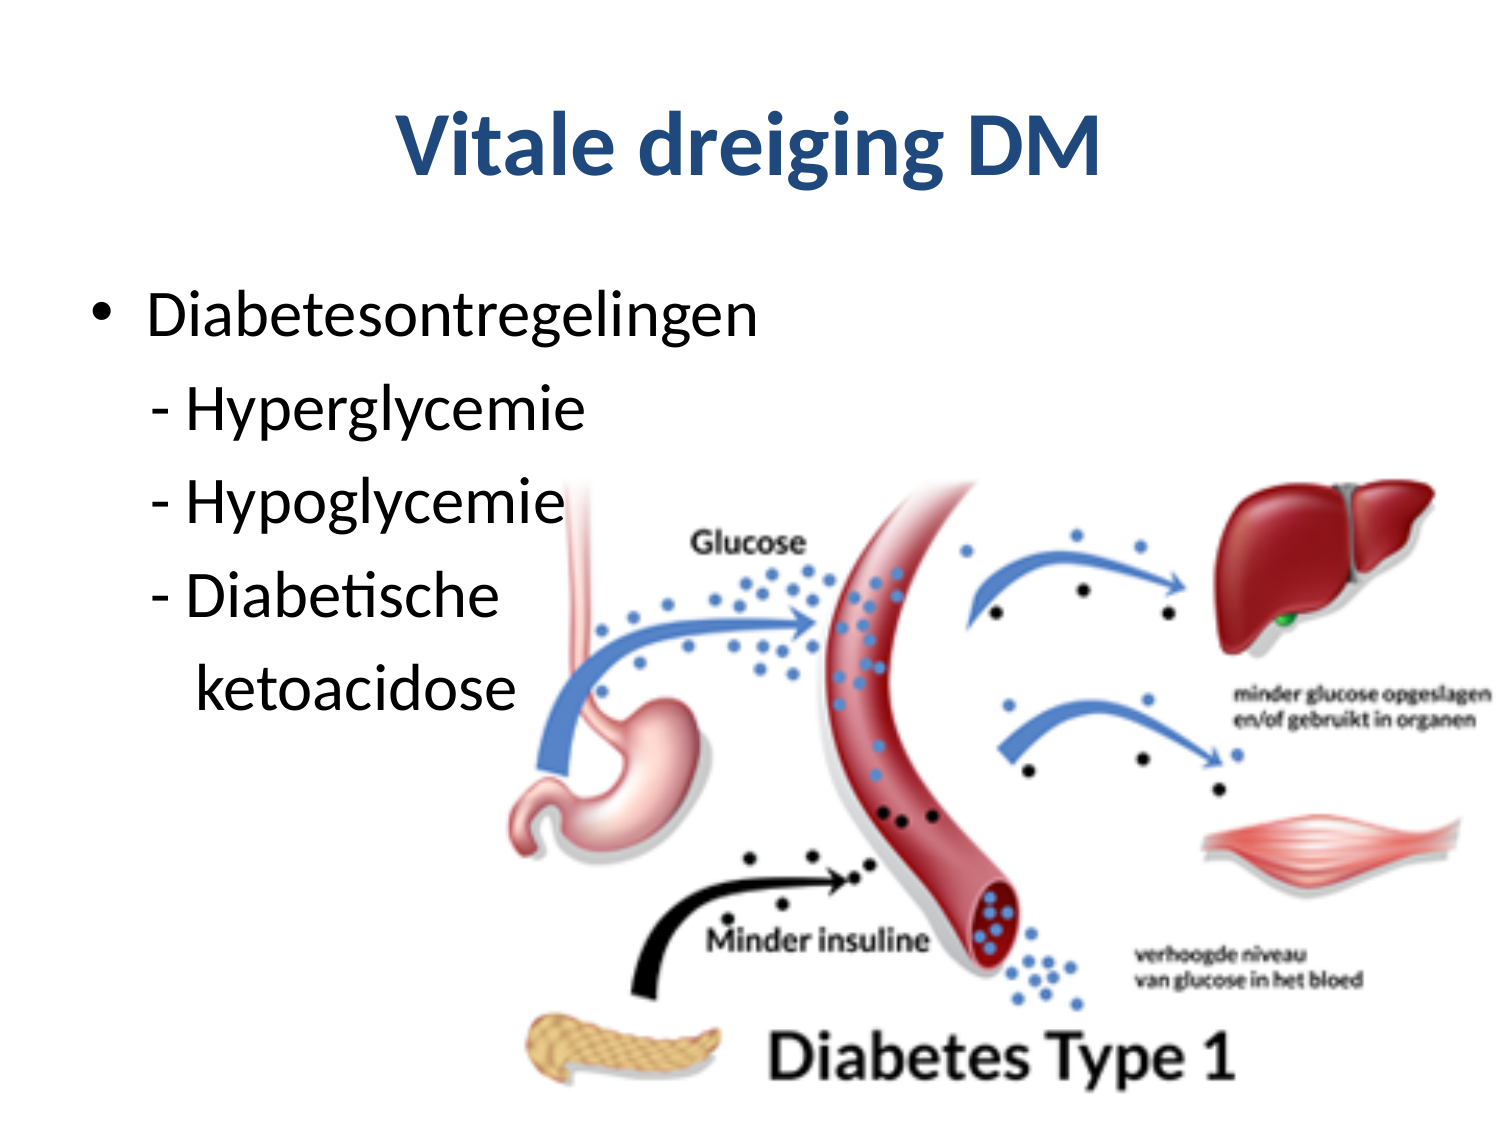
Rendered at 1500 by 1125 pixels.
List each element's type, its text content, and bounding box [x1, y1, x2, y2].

list Diabetesontregelingen - Hyperglycemie - Hypoglycemie - Diabetische ketoacidose [75, 262, 1425, 1083]
title Vitale dreiging DM [75, 45, 1425, 233]
picture [482, 446, 1500, 1125]
